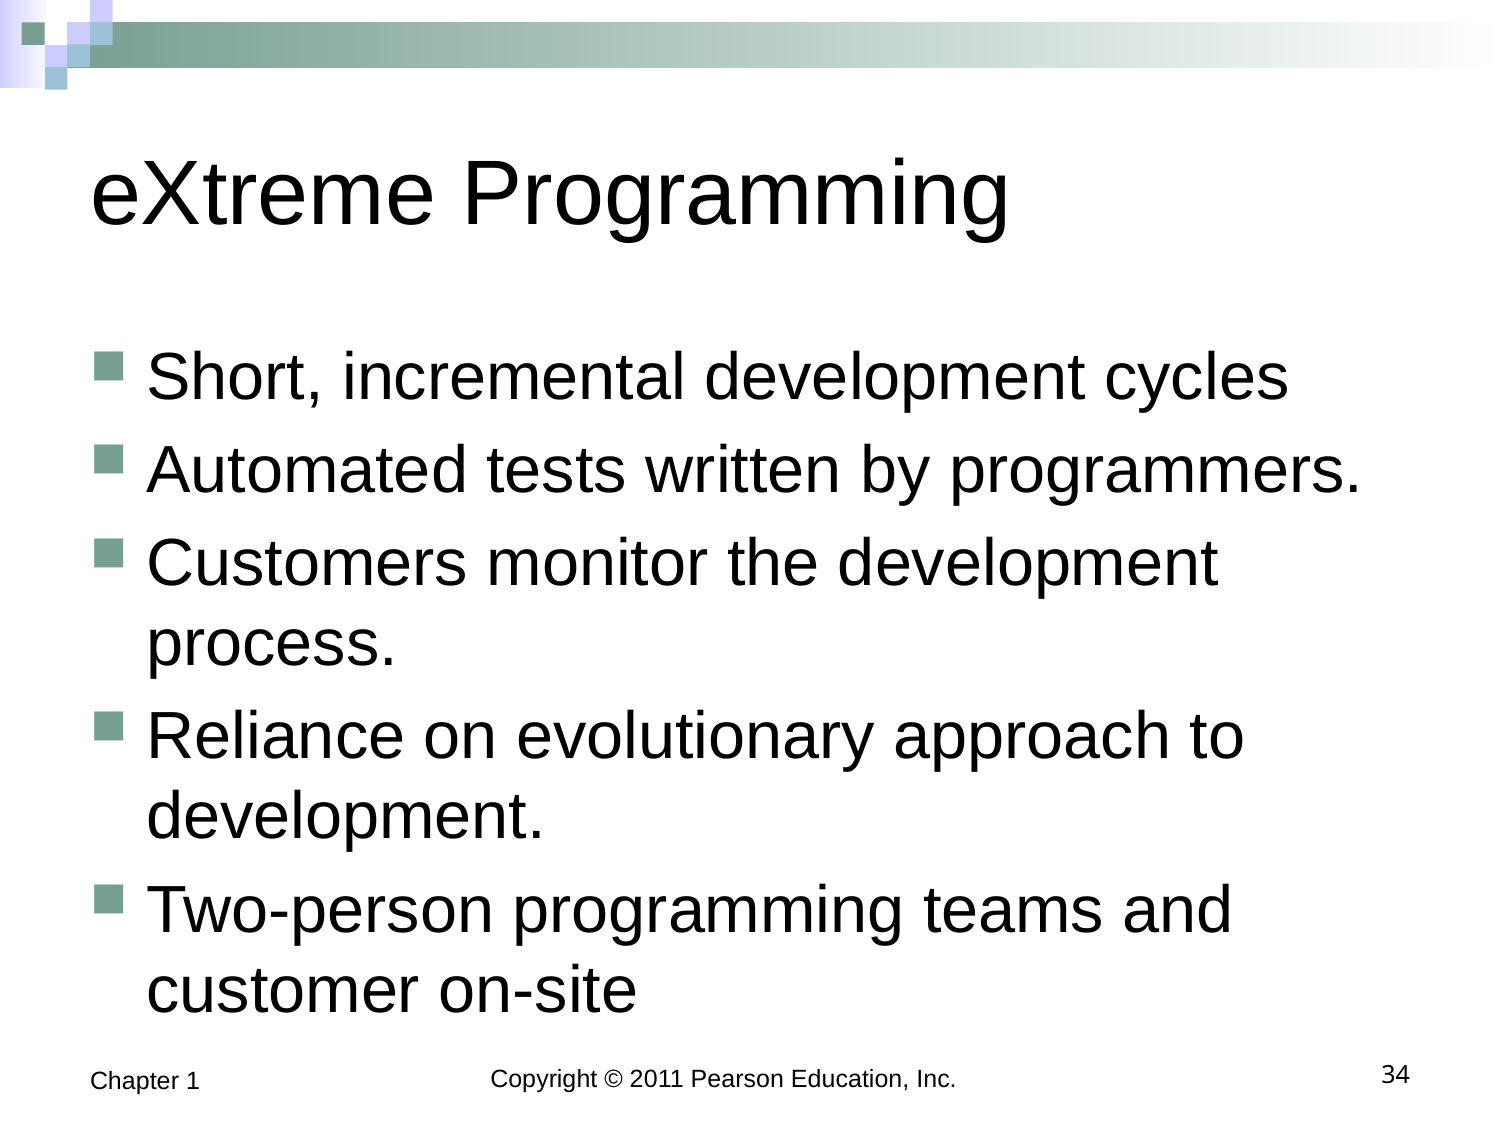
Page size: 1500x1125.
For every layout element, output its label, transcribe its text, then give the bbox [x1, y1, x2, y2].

list Short, incremental development cycles Automated tests written by programmers. Customers monitor the development process. Reliance on evolutionary approach to development. Two-person programming teams and customer on-site [75, 324, 1425, 963]
slide_number 34 [1074, 1024, 1426, 1101]
footer Copyright © 2011 Pearson Education, Inc. [426, 1024, 1074, 1101]
slide_number Chapter 1 [74, 1024, 426, 1103]
title eXtreme Programming [75, 75, 1425, 300]
